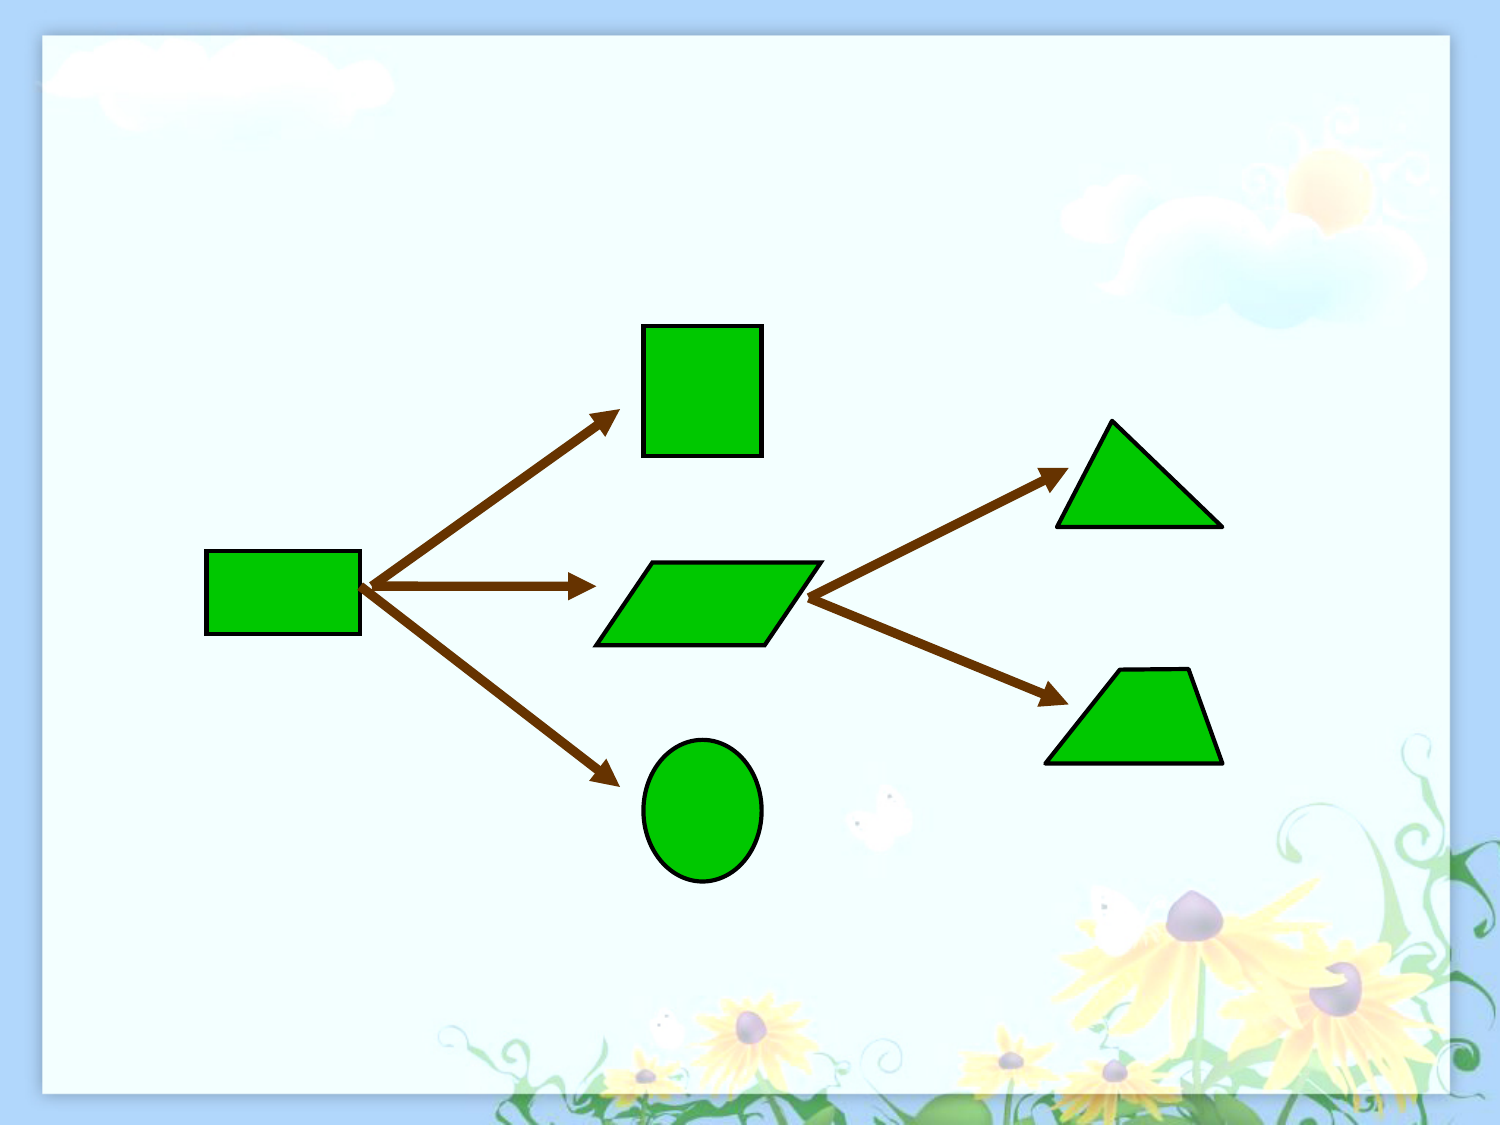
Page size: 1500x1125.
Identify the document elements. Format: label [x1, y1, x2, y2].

text_box [206, 326, 1223, 882]
picture [0, 0, 1500, 1125]
